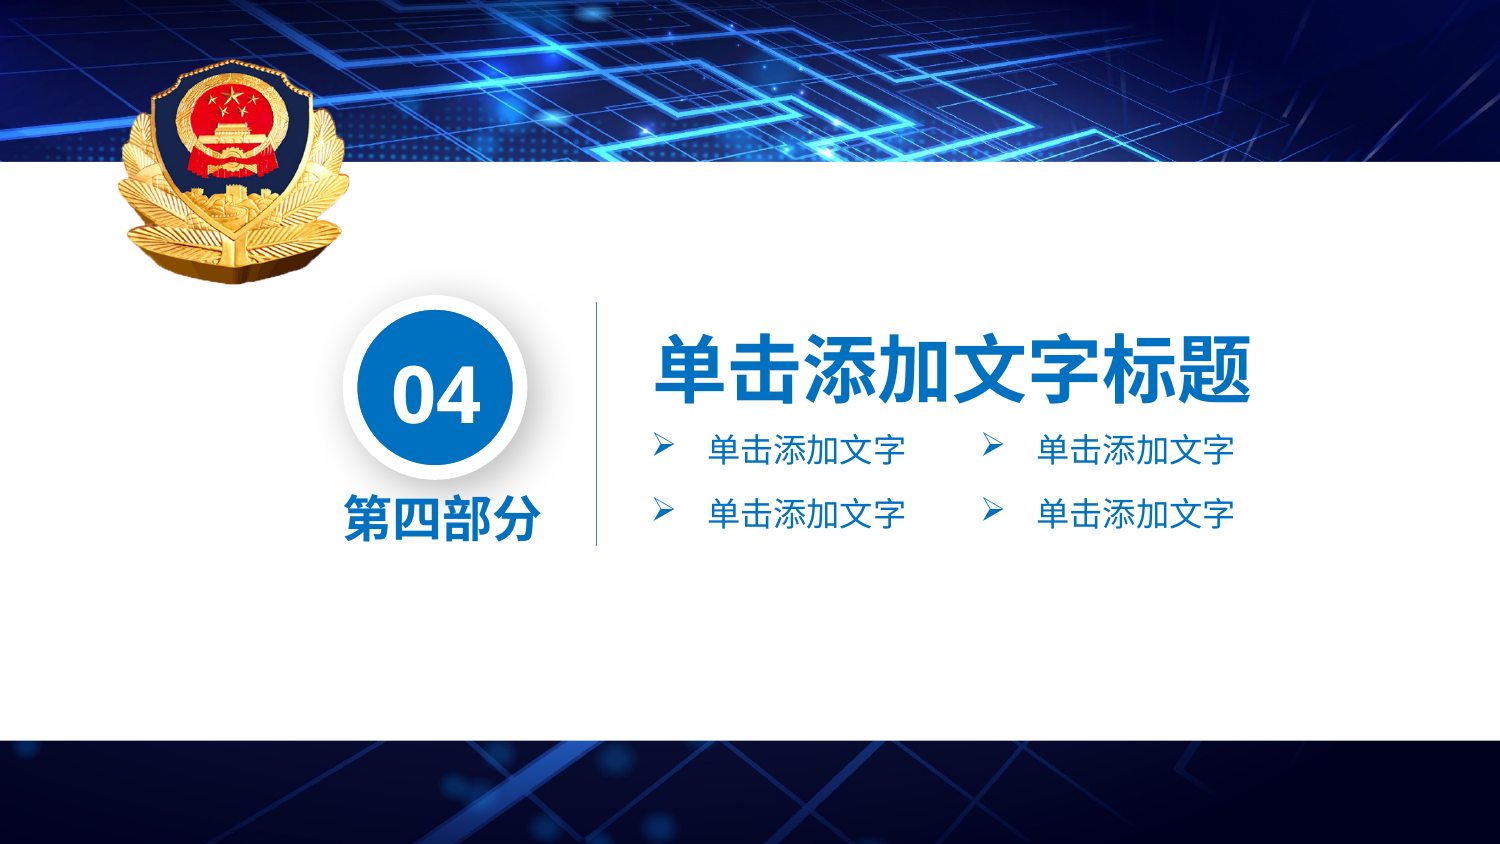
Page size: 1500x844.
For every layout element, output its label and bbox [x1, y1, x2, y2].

text_box [349, 302, 521, 473]
picture [0, 0, 1500, 844]
